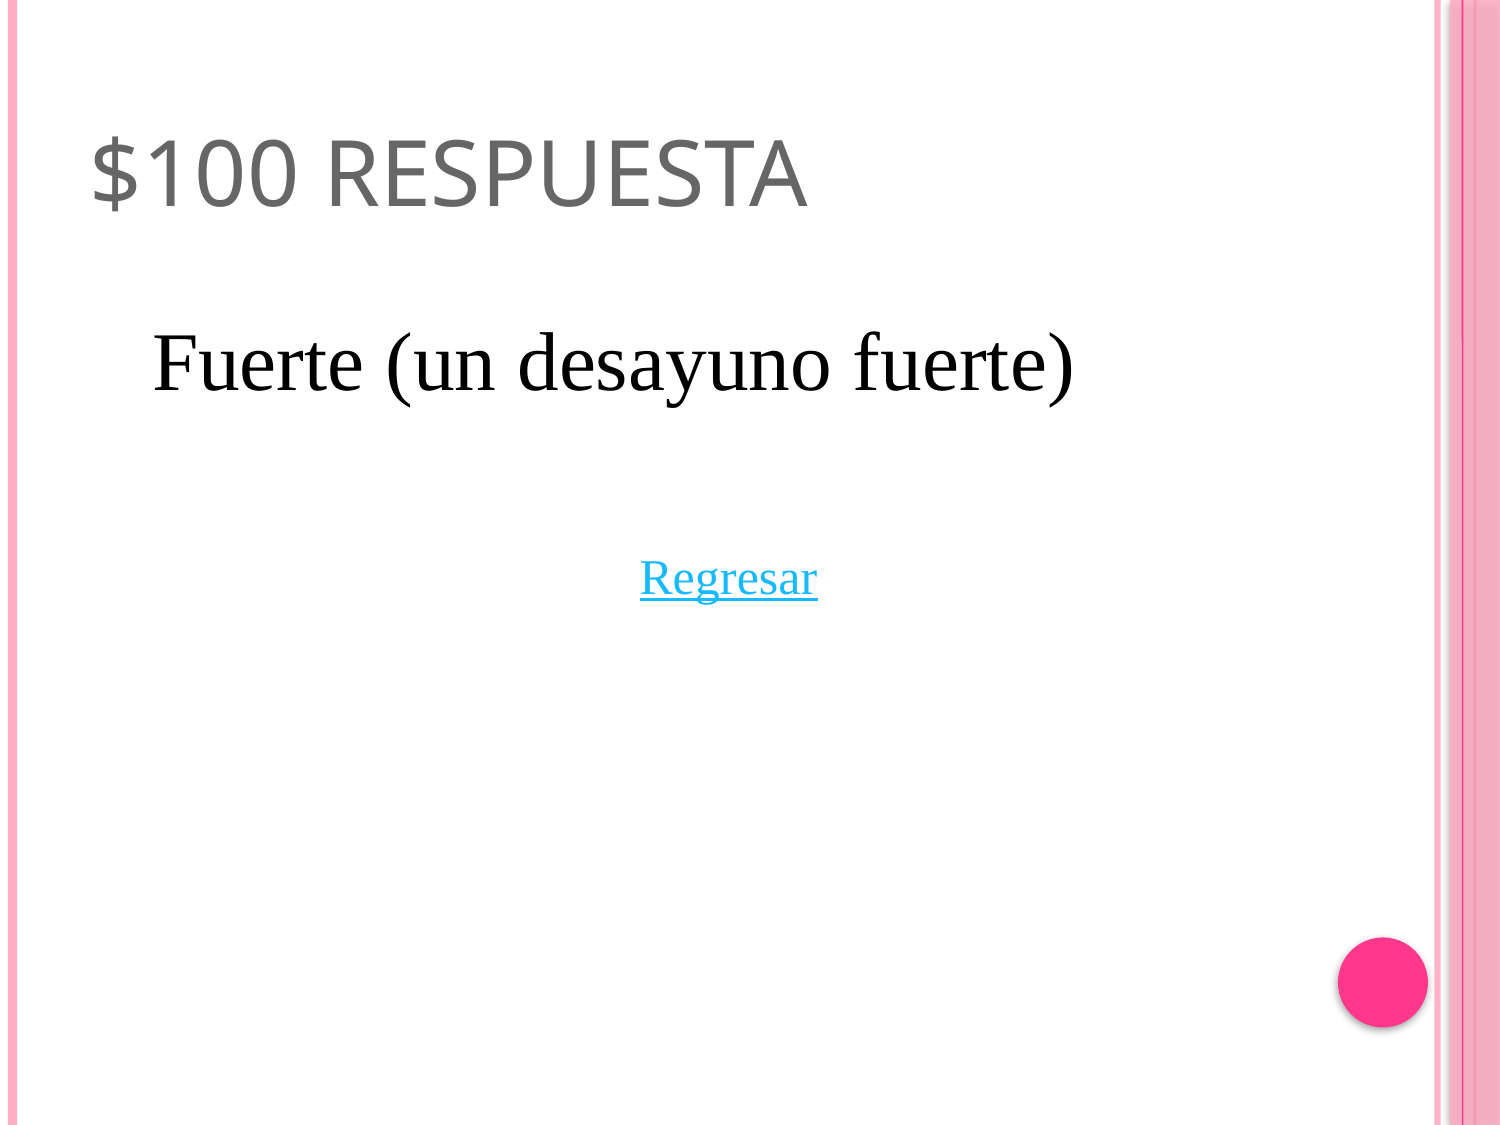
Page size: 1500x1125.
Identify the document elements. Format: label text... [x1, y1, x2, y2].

text_box Fuerte (un desayuno fuerte) [137, 299, 1325, 415]
title $100 Respuesta [75, 45, 1300, 233]
text_box Regresar [624, 537, 850, 613]
